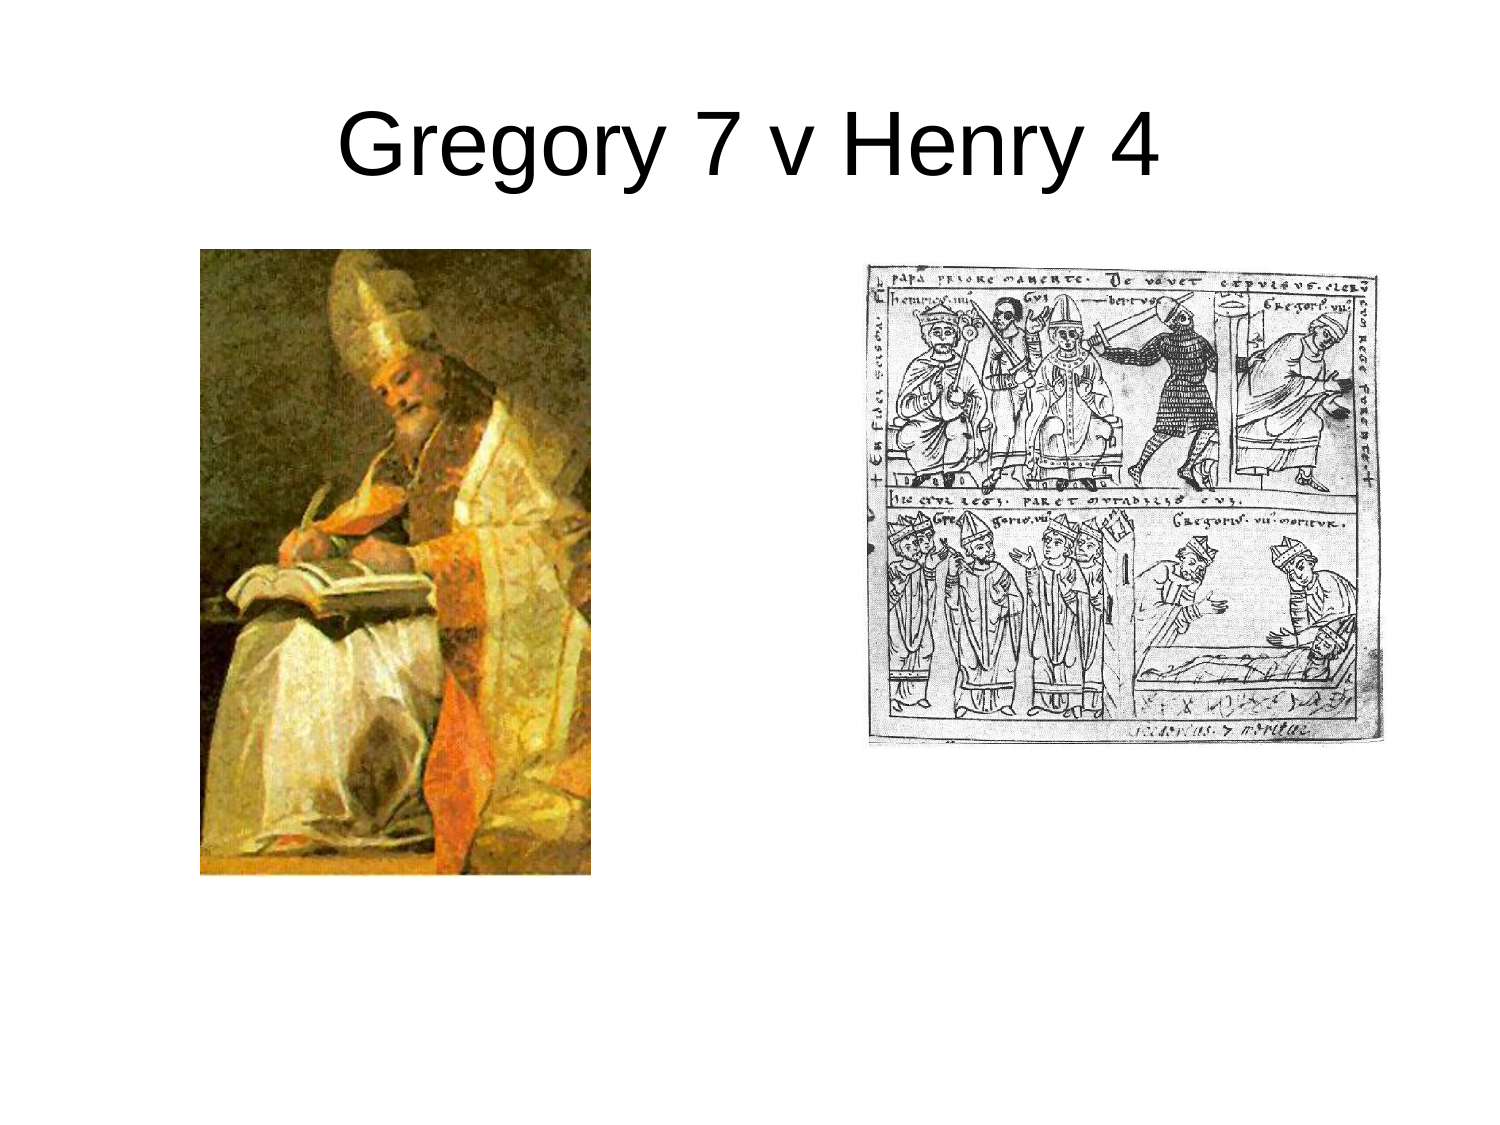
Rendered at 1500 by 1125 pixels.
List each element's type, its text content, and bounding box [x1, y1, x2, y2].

title Gregory 7 v Henry 4 [75, 45, 1425, 233]
picture [199, 249, 591, 877]
picture [862, 262, 1388, 749]
